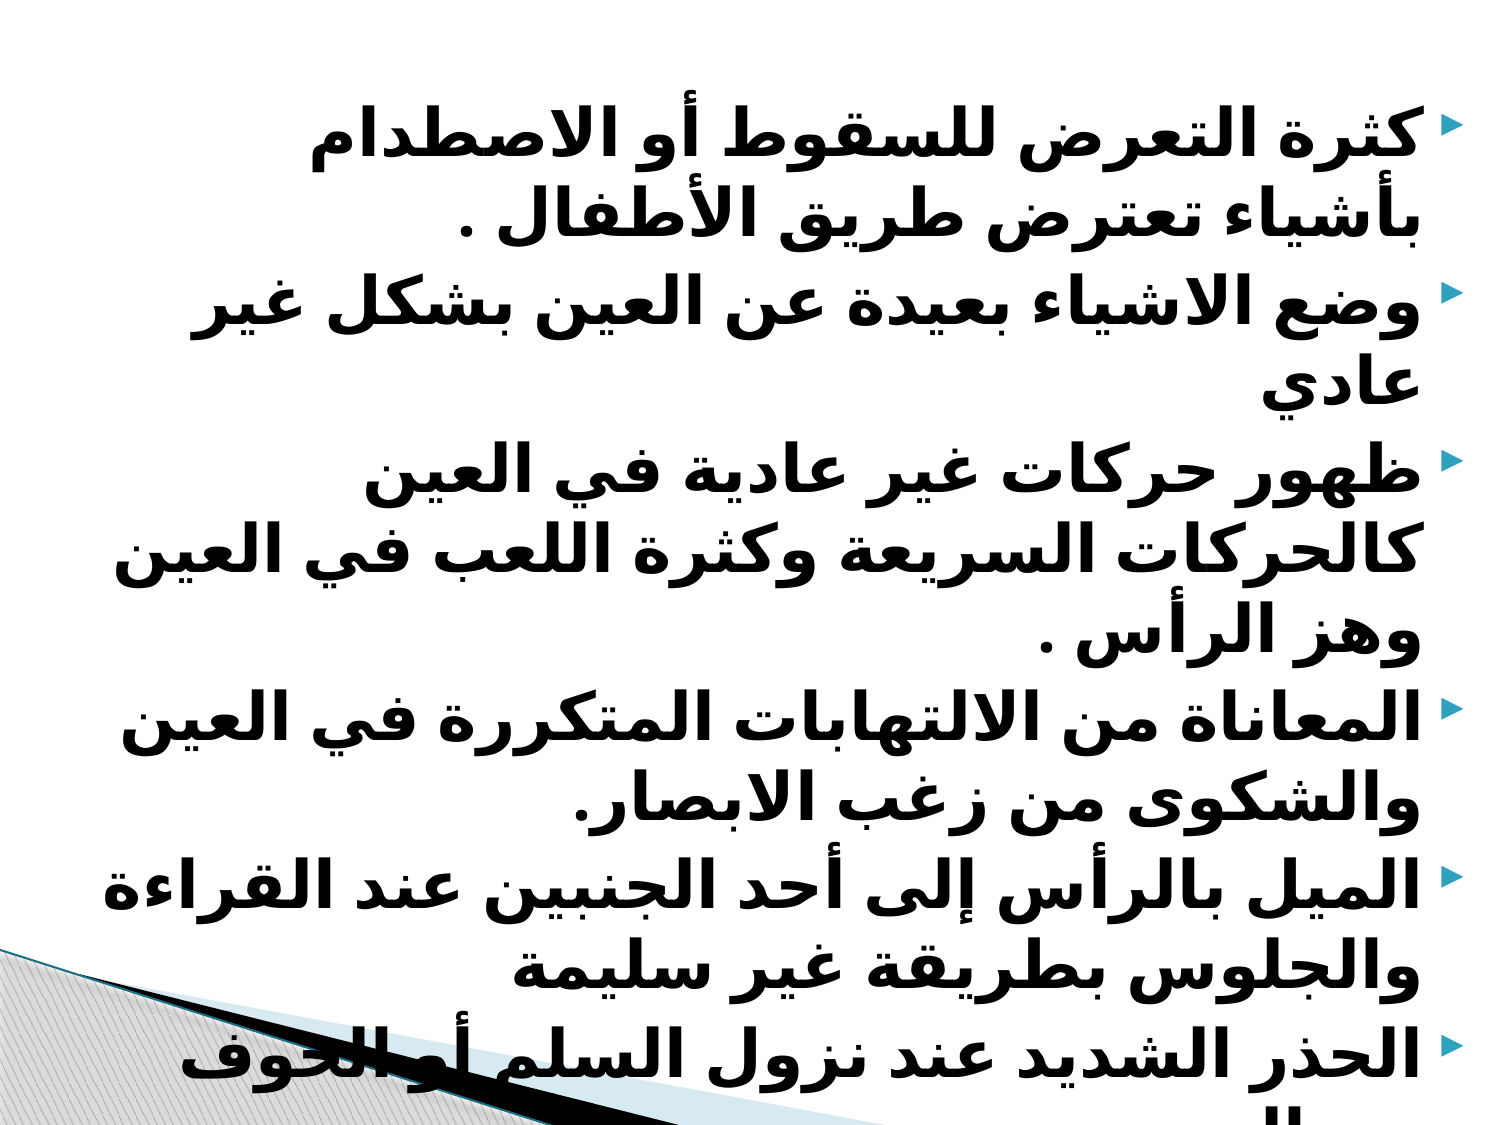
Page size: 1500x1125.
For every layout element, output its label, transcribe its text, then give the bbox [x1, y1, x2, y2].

list كثرة التعرض للسقوط أو الاصطدام بأشياء تعترض طريق الأطفال . وضع الاشياء بعيدة عن العين بشكل غير عادي ظهور حركات غير عادية في العين كالحركات السريعة وكثرة اللعب في العين وهز الرأس . المعاناة من الالتهابات المتكررة في العين والشكوى من زغب الابصار. الميل بالرأس إلى أحد الجنبين عند القراءة والجلوس بطريقة غير سليمة الحذر الشديد عند نزول السلم أو الخوف من الجري الاحمرار المستمر في العين أو الجفن رؤية بعض الاشياء بازدواجية أو ضبابية أو غيامه . [75, 82, 1500, 997]
